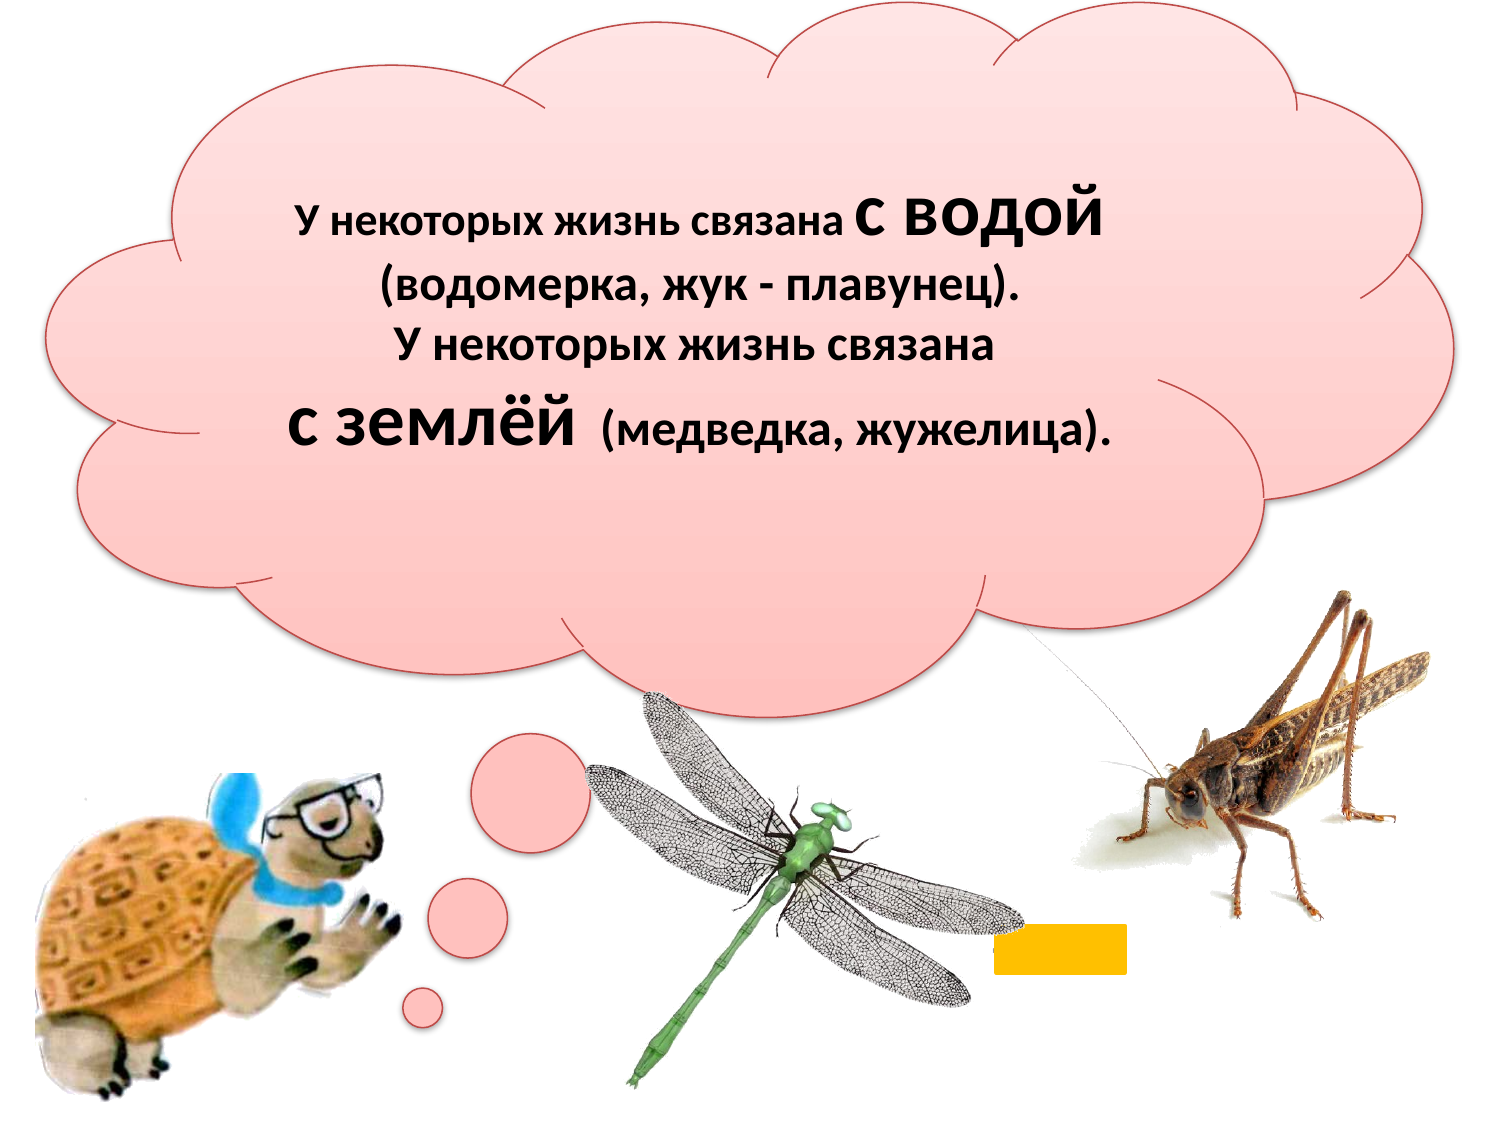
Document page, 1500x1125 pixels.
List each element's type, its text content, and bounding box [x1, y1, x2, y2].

text_box [1029, 969, 1127, 975]
text_box У некоторых жизнь связана с водой (водомерка, жук - плавунец). У некоторых жизнь связана с землёй (медведка, жужелица). [44, 1, 1455, 689]
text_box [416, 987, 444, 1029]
picture [585, 573, 1500, 1091]
text_box У некоторых жизнь связана с водой (водомерка, жук - плавунец). У некоторых жизнь связана с землёй (медведка, жужелица). [470, 732, 580, 854]
picture [34, 773, 411, 1110]
text_box У некоторых жизнь связана с водой (водомерка, жук - плавунец). У некоторых жизнь связана с землёй (медведка, жужелица). [427, 877, 509, 959]
